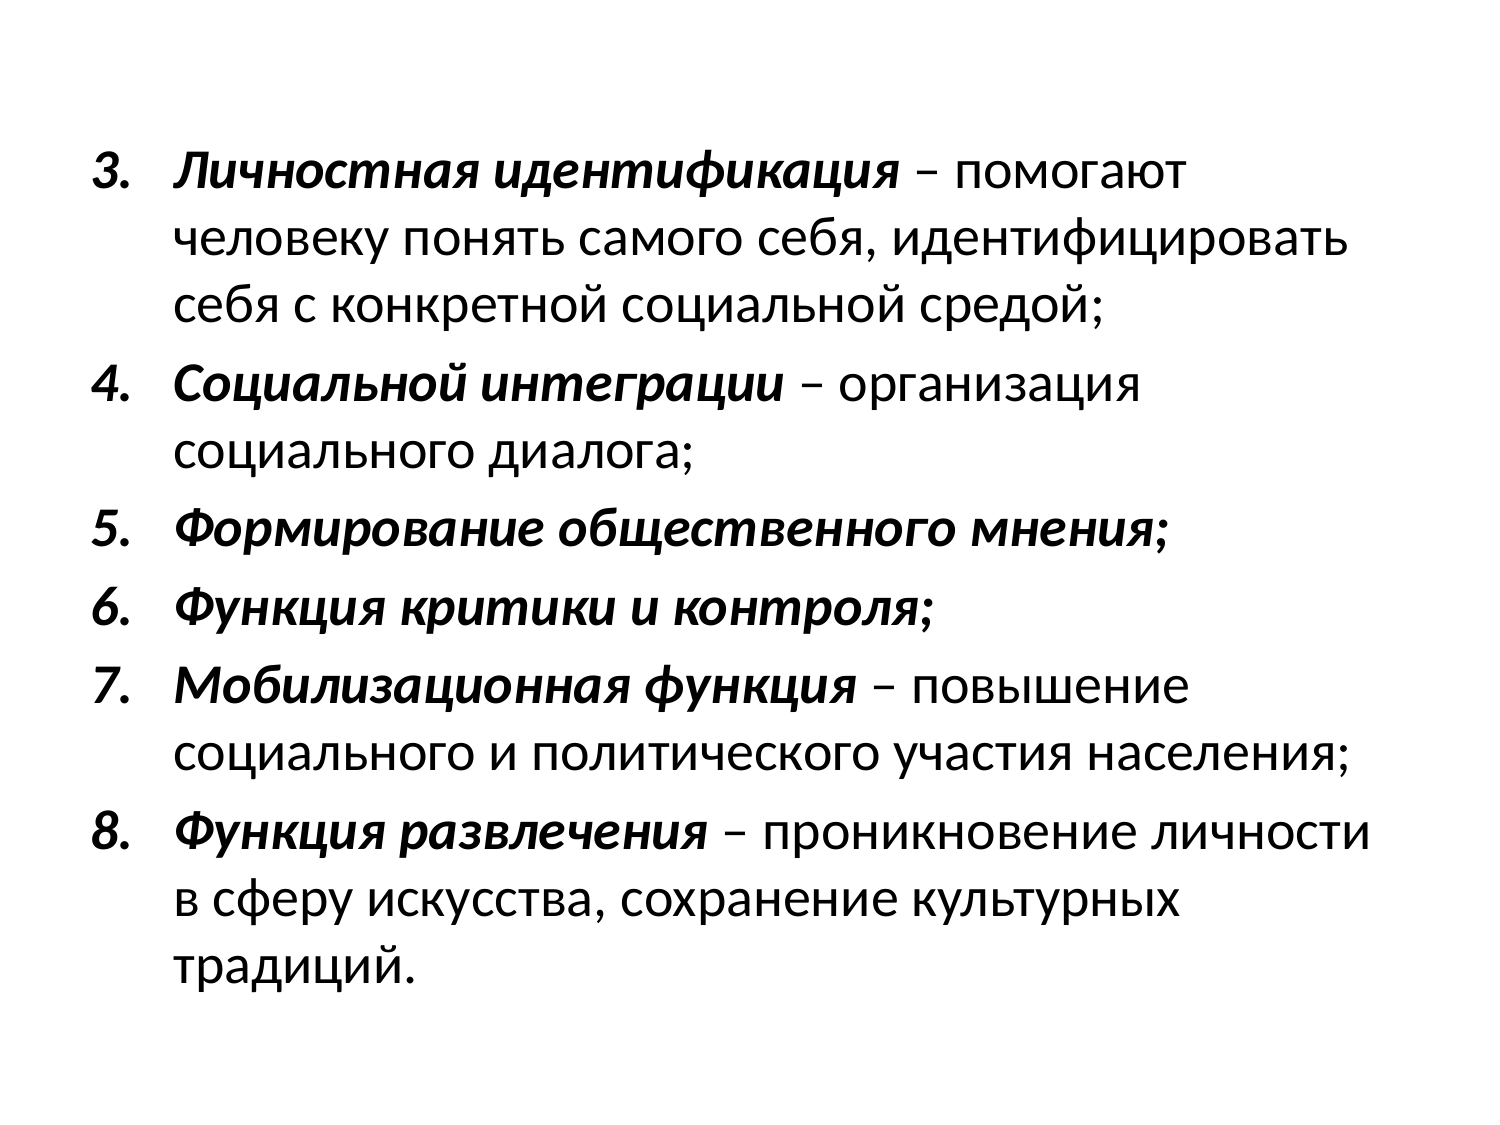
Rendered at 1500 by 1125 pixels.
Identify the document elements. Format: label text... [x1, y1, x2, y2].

list Личностная идентификация – помогают человеку понять самого себя, идентифицировать себя с конкретной социальной средой; Социальной интеграции – организация социального диалога; Формирование общественного мнения; Функция критики и контроля; Мобилизационная функция – повышение социального и политического участия населения; Функция развлечения – проникновение личности в сферу искусства, сохранение культурных традиций. [75, 125, 1425, 1005]
